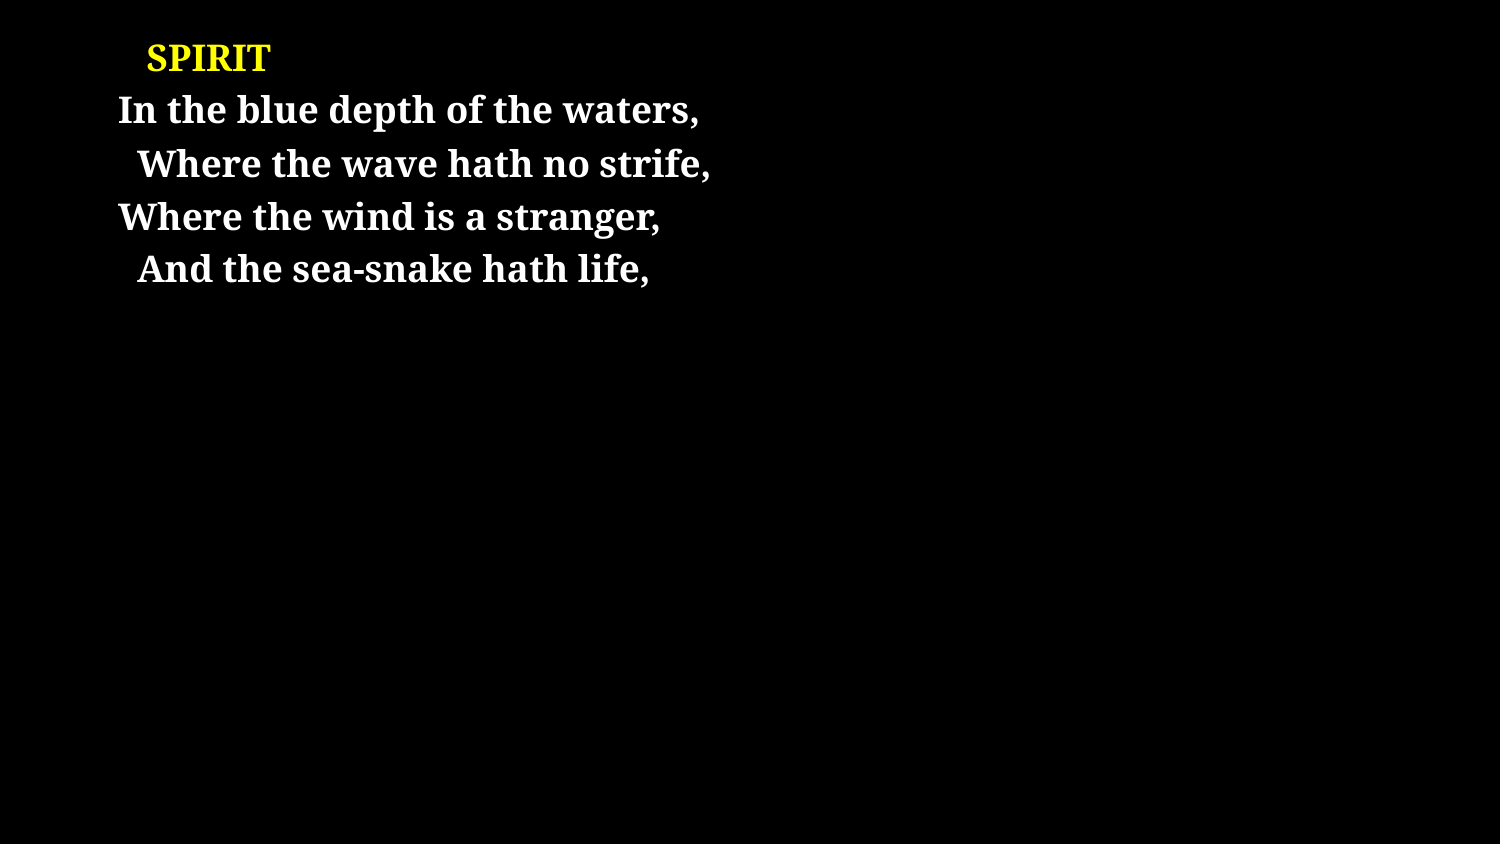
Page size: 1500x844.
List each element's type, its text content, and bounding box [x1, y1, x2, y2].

title SPIRIT In the blue depth of the waters, Where the wave hath no strife, Where the wind is a stranger, And the sea-snake hath life, [103, 17, 1397, 299]
